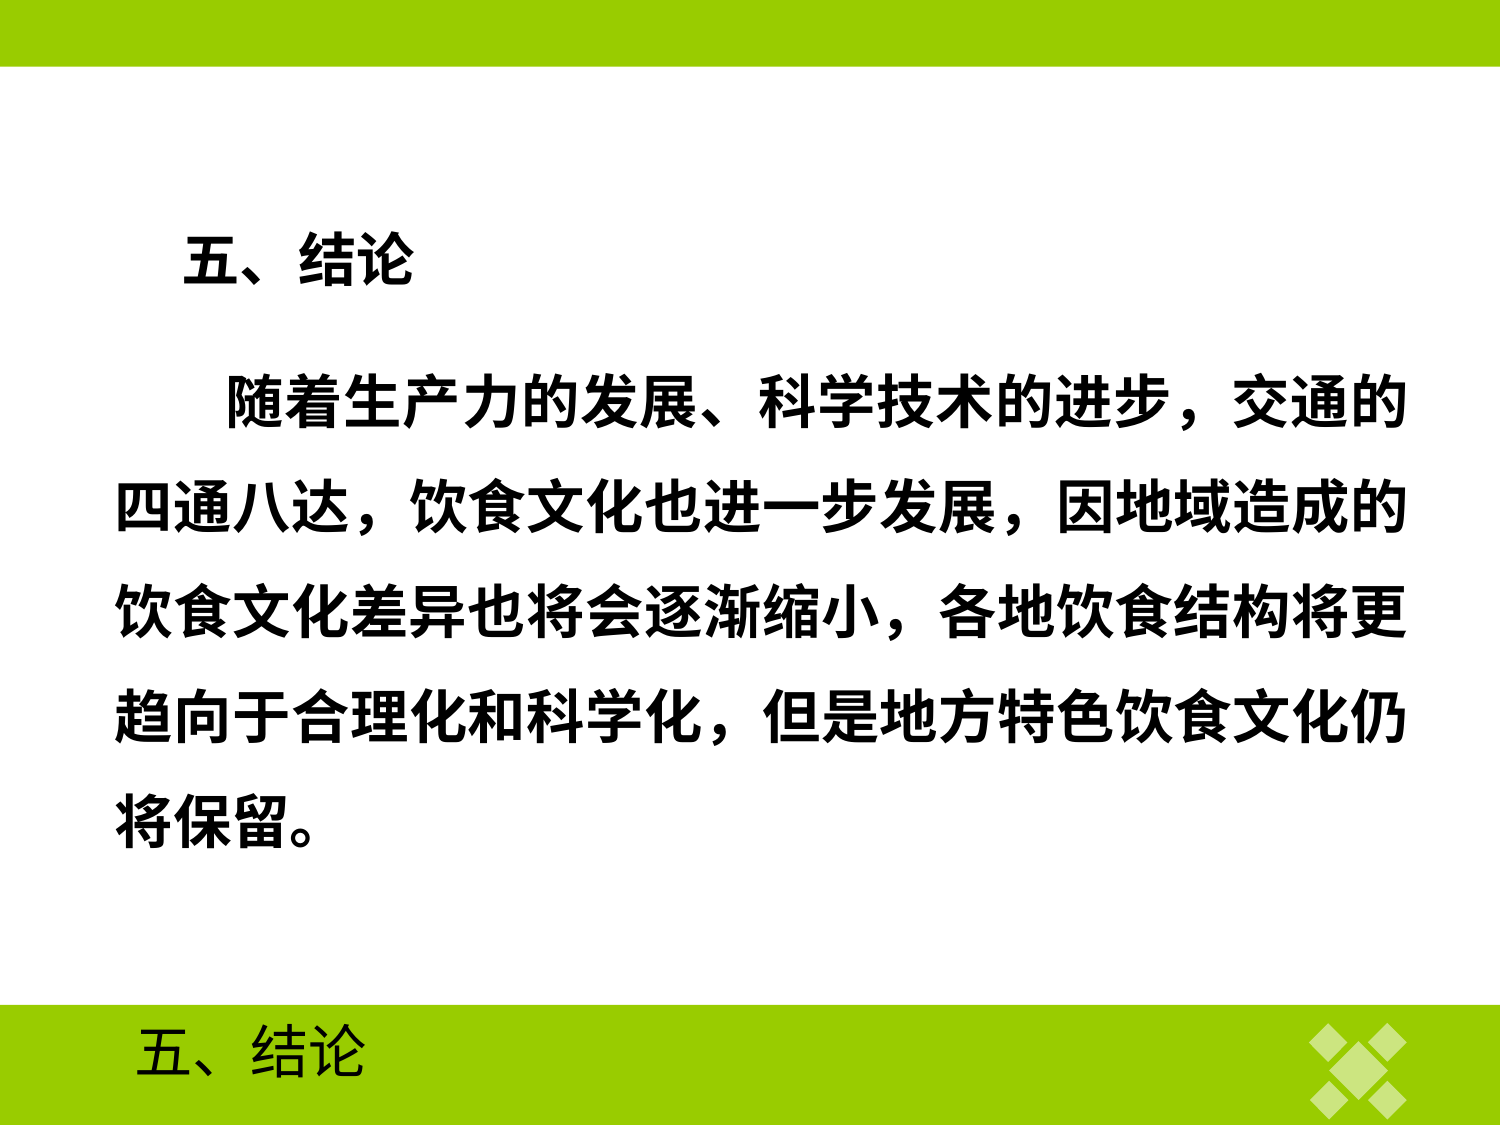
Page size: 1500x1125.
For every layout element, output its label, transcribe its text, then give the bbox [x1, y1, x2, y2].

text_box 五、结论 [53, 1019, 1258, 1093]
text_box 五、结论 随着生产力的发展、科学技术的进步，交通的四通八达，饮食文化也进一步发展，因地域造成的饮食文化差异也将会逐渐缩小，各地饮食结构将更趋向于合理化和科学化，但是地方特色饮食文化仍将保留。 [100, 180, 1424, 863]
